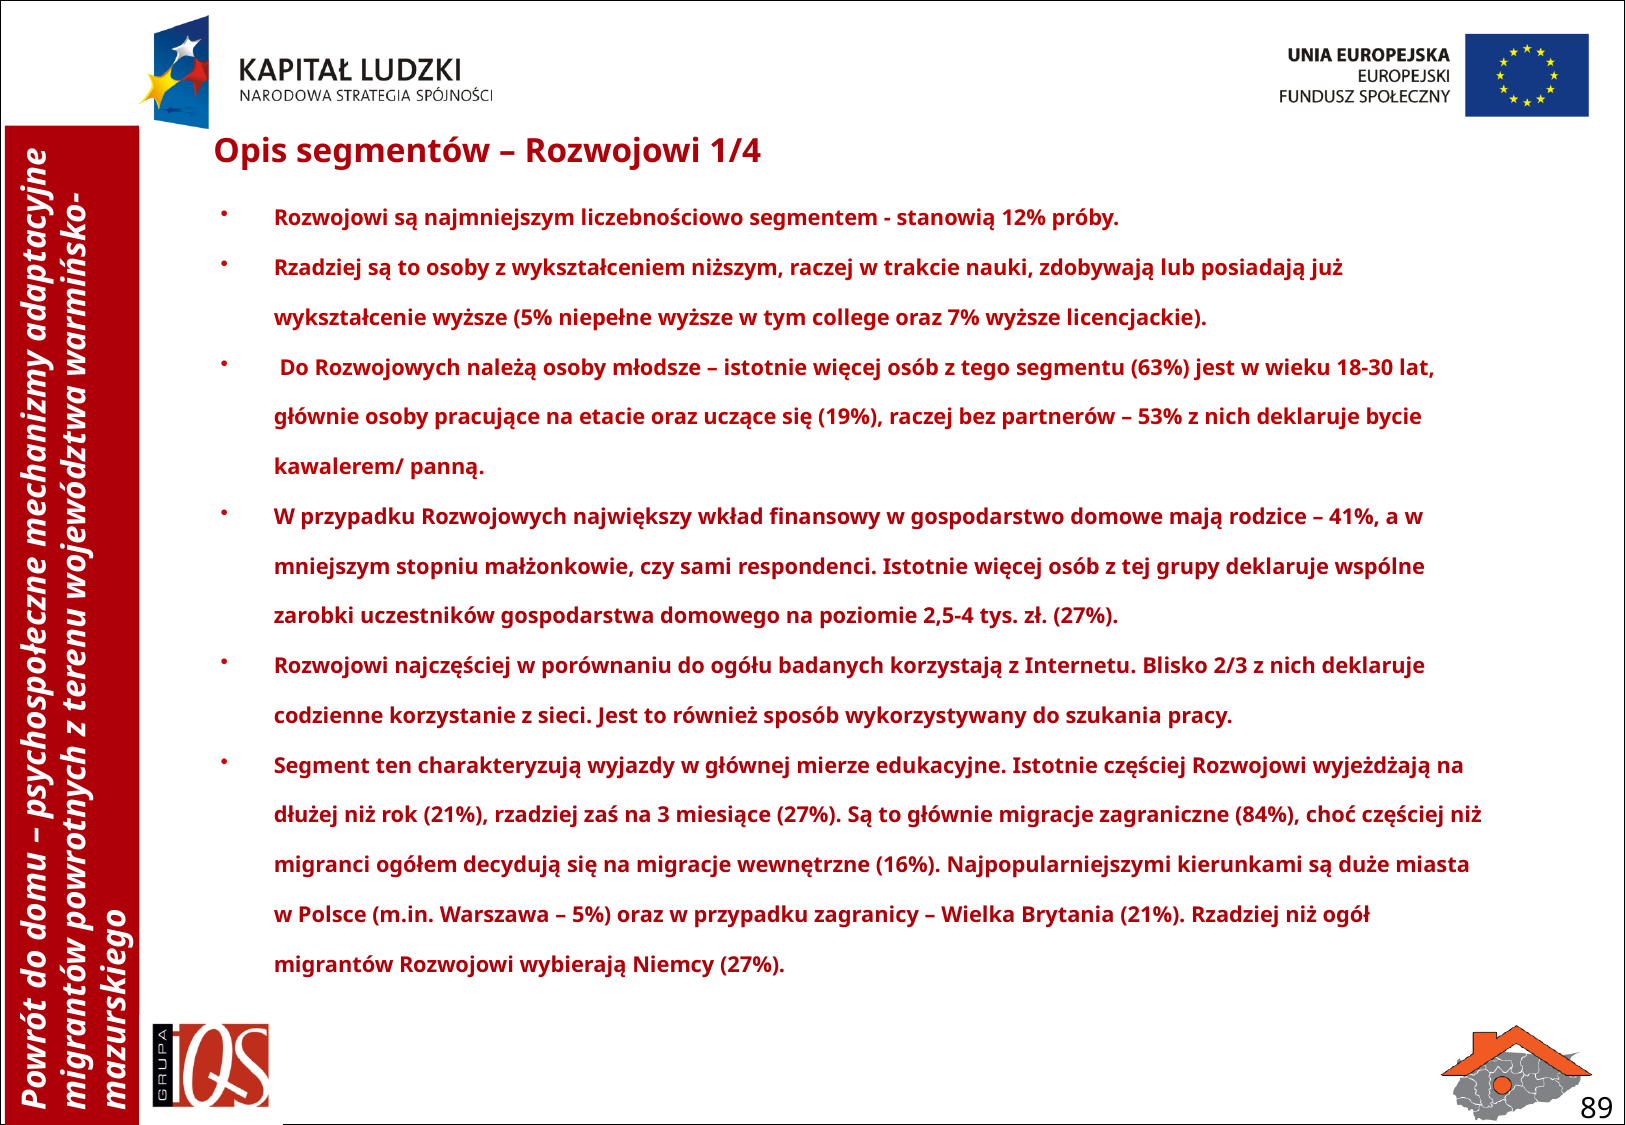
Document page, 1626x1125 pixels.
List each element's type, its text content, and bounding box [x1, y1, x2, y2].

picture [1438, 1023, 1594, 1082]
text_box Rozwojowi są najmniejszym liczebnościowo segmentem - stanowią 12% próby. Rzadziej są to osoby z wykształceniem niższym, raczej w trakcie nauki, zdobywają lub posiadają już wykształcenie wyższe (5% niepełne wyższe w tym college oraz 7% wyższe licencjackie). Do Rozwojowych należą osoby młodsze – istotnie więcej osób z tego segmentu (63%) jest w wieku 18-30 lat, głównie osoby pracujące na etacie oraz uczące się (19%), raczej bez partnerów – 53% z nich deklaruje bycie kawalerem/ panną. W przypadku Rozwojowych największy wkład finansowy w gospodarstwo domowe mają rodzice – 41%, a w mniejszym stopniu małżonkowie, czy sami respondenci. Istotnie więcej osób z tej grupy deklaruje wspólne zarobki uczestników gospodarstwa domowego na poziomie 2,5-4 tys. zł. (27%). Rozwojowi najczęściej w porównaniu do ogółu badanych korzystają z Internetu. Blisko 2/3 z nich deklaruje codzienne korzystanie z sieci. Jest to również sposób wykorzystywany do szukania pracy. Segment ten charakteryzują wyjazdy w głównej mierze edukacyjne. Istotnie częściej Rozwojowi wyjeżdżają na dłużej niż rok (21%), rzadziej zaś na 3 miesiące (27%). Są to głównie migracje zagraniczne (84%), choć częściej niż migranci ogółem decydują się na migracje wewnętrzne (16%). Najpopularniejszymi kierunkami są duże miasta w Polsce (m.in. Warszawa – 5%) oraz w przypadku zagranicy – Wielka Brytania (21%). Rzadziej niż ogół migrantów Rozwojowi wybierają Niemcy (27%). [214, 180, 1504, 977]
slide_number 89 [1249, 1082, 1625, 1125]
picture [139, 1015, 283, 1125]
picture [1250, 7, 1617, 143]
picture [139, 15, 492, 129]
text_box Opis segmentów – Rozwojowi 1/4 [213, 121, 1061, 176]
